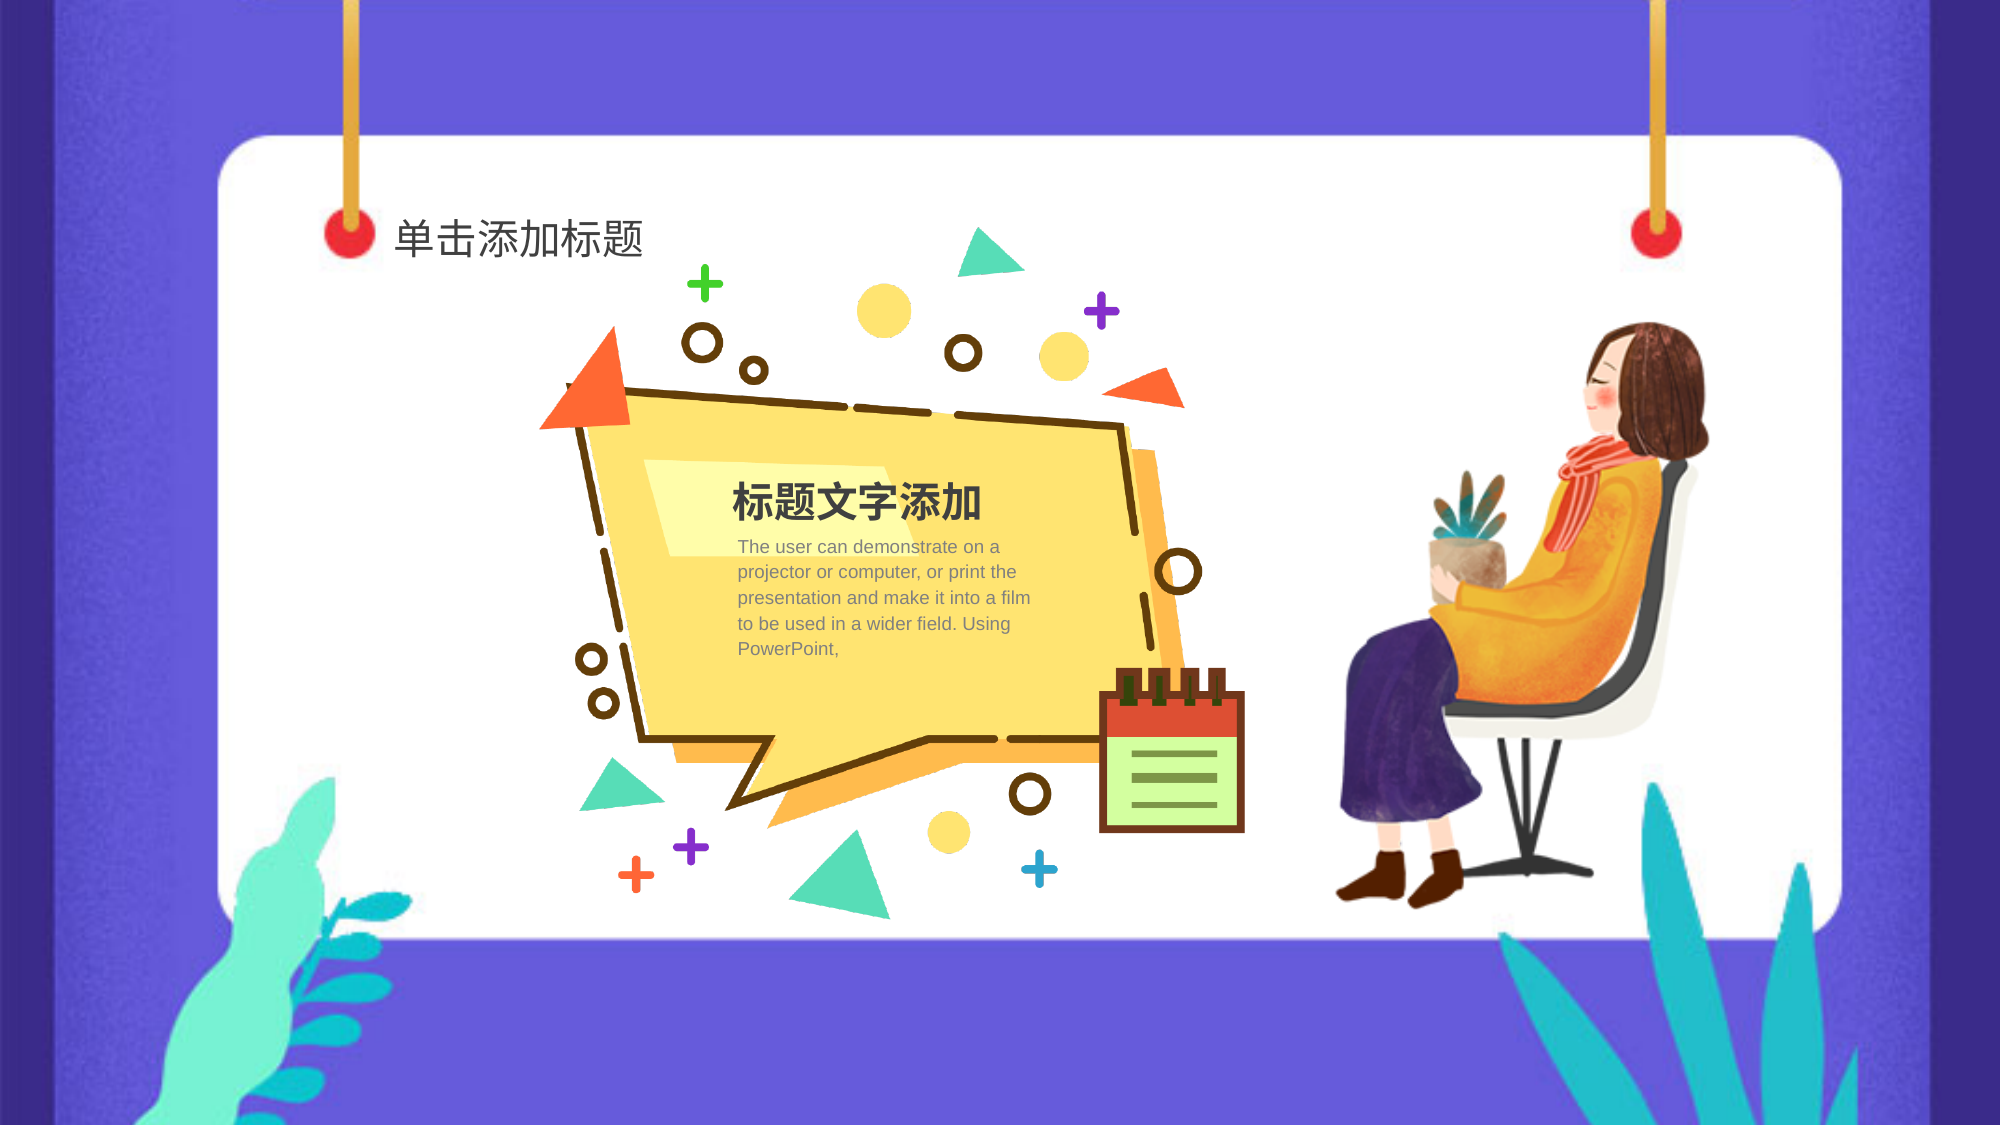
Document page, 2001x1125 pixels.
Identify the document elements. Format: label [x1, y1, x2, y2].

picture [0, 0, 2000, 1125]
text_box [717, 458, 1290, 669]
